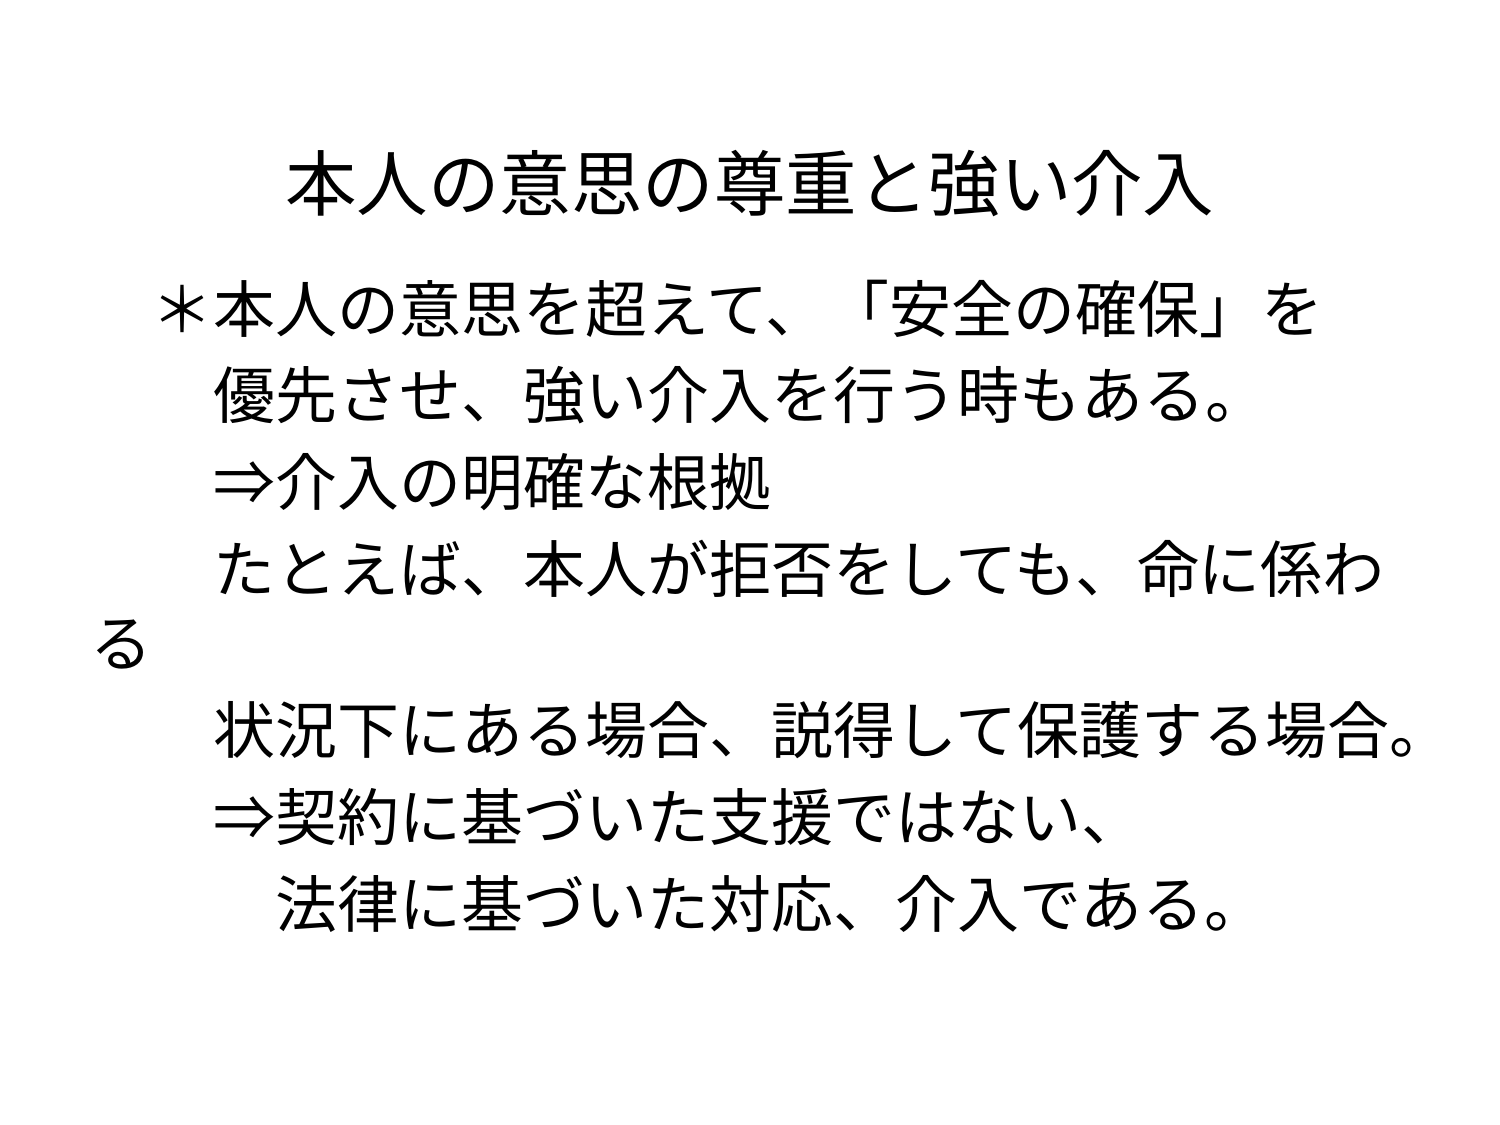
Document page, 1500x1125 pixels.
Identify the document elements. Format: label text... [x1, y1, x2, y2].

title 本人の意思の尊重と強い介入 [75, 45, 1425, 233]
list ＊本人の意思を超えて、「安全の確保」を 優先させ、強い介入を行う時もある。 ⇒介入の明確な根拠 たとえば、本人が拒否をしても、命に係わる 状況下にある場合、説得して保護する場合。 ⇒契約に基づいた支援ではない、 法律に基づいた対応、介入である。 [75, 262, 1425, 1005]
